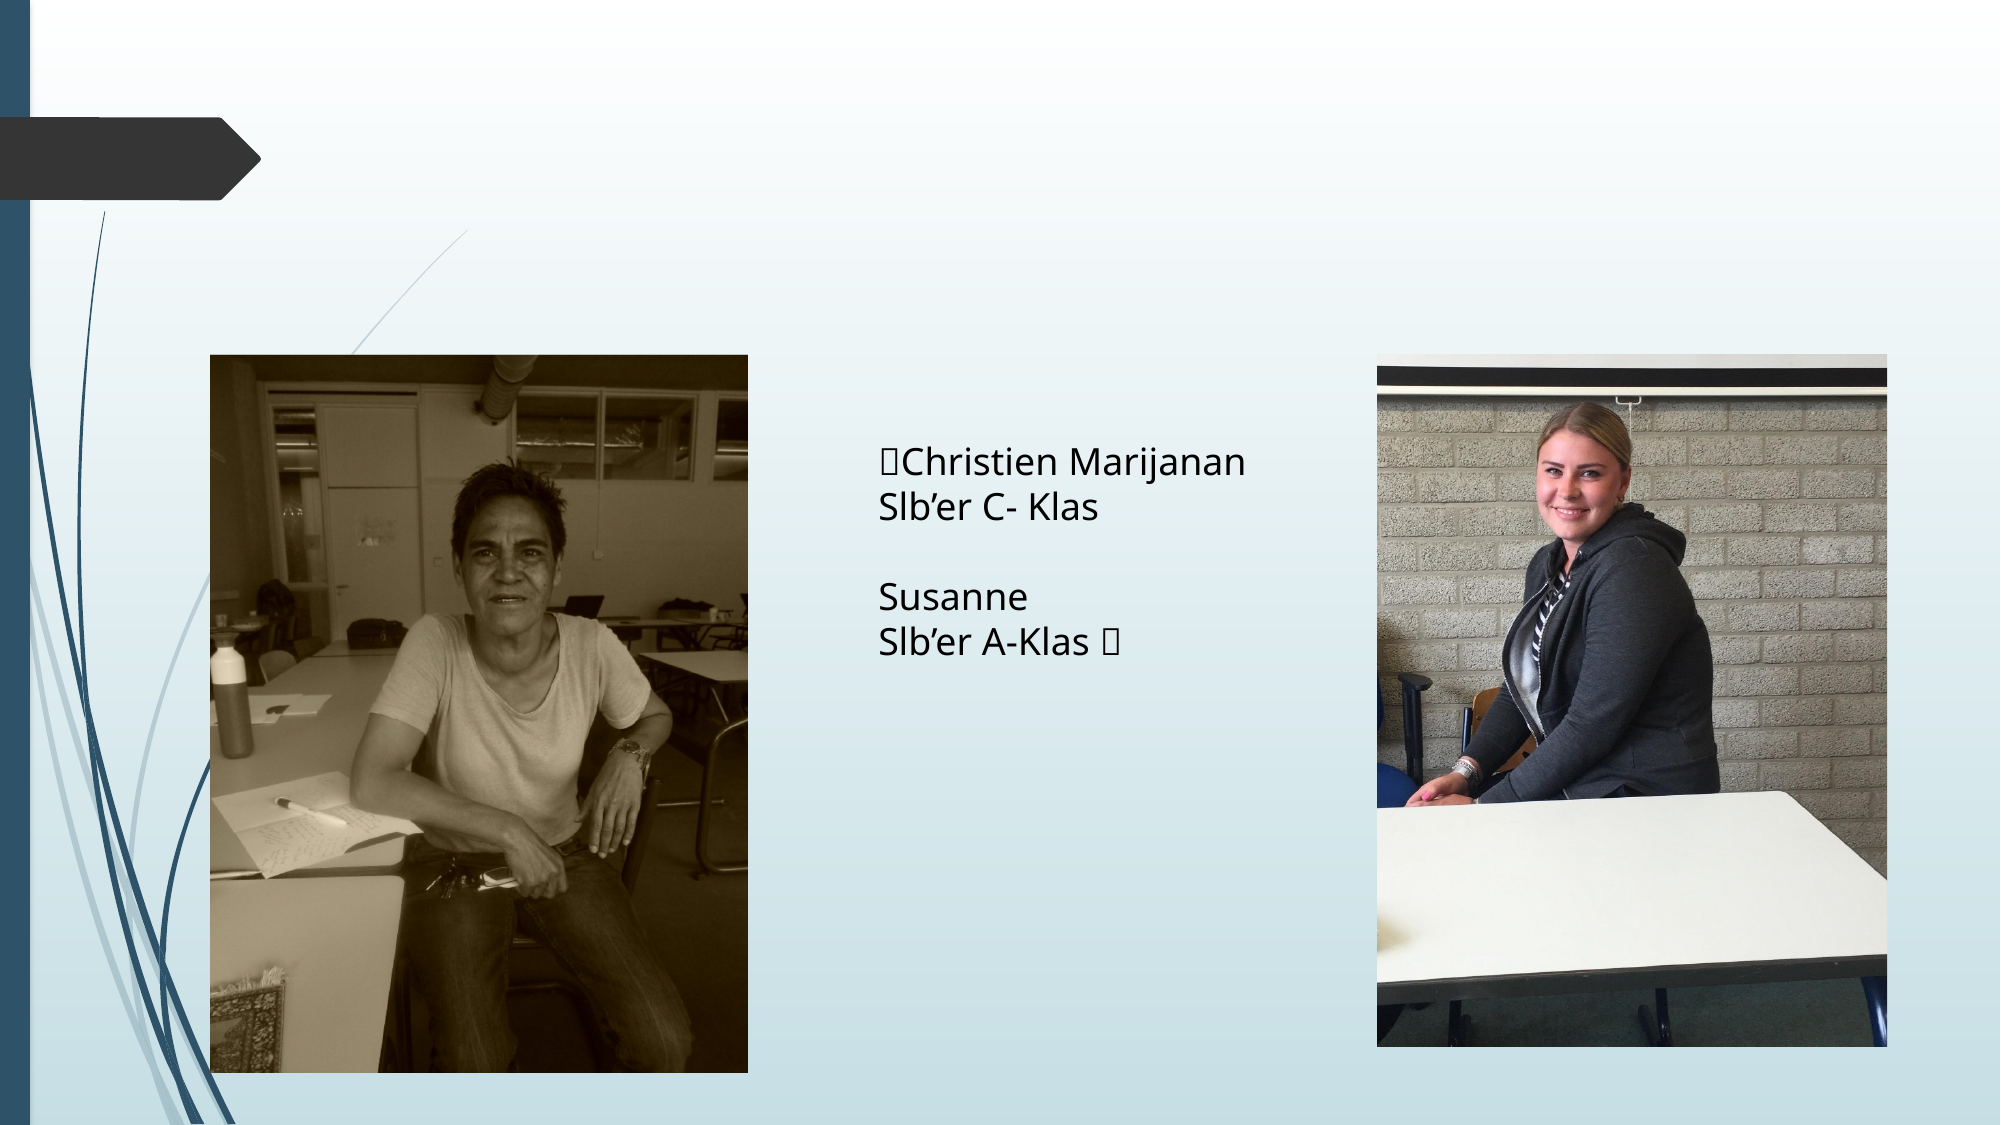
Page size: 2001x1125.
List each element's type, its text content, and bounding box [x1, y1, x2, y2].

picture [119, 355, 838, 1072]
text_box Christien Marijanan Slb’er C- Klas Susanne Slb’er A-Klas  [863, 430, 1290, 671]
picture [1376, 353, 1888, 1047]
